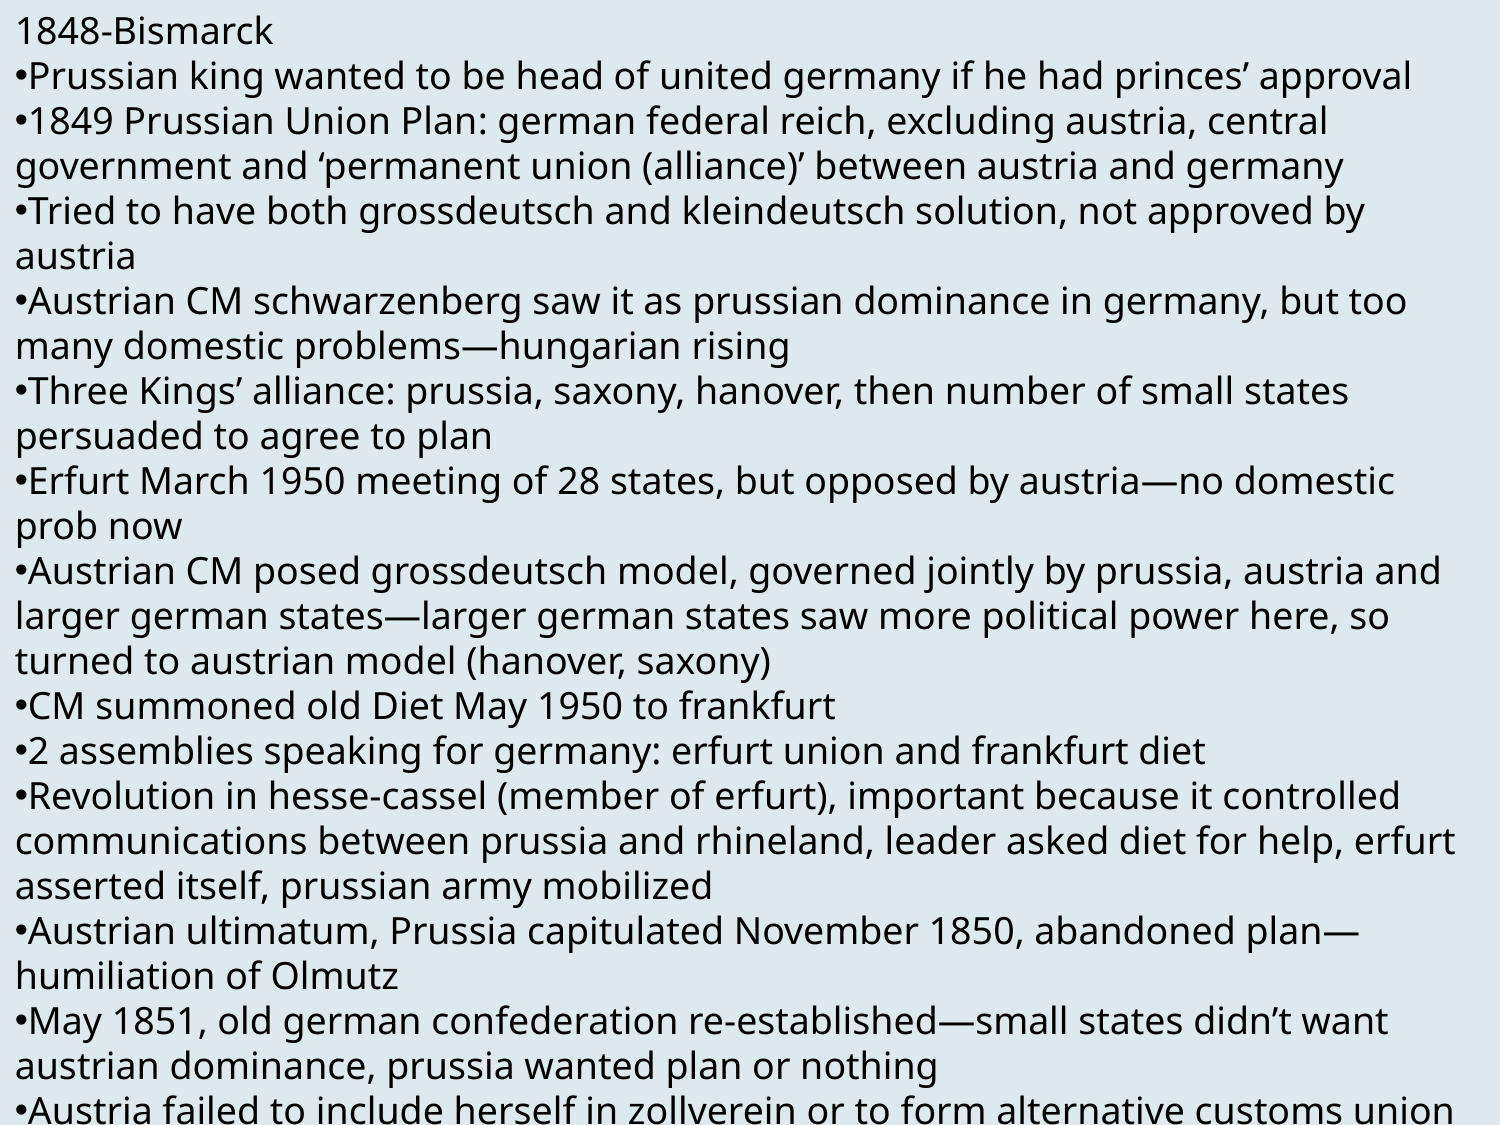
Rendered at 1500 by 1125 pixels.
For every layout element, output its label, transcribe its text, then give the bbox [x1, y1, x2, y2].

text_box 1848-Bismarck Prussian king wanted to be head of united germany if he had princes’ approval 1849 Prussian Union Plan: german federal reich, excluding austria, central government and ‘permanent union (alliance)’ between austria and germany Tried to have both grossdeutsch and kleindeutsch solution, not approved by austria Austrian CM schwarzenberg saw it as prussian dominance in germany, but too many domestic problems—hungarian rising Three Kings’ alliance: prussia, saxony, hanover, then number of small states persuaded to agree to plan Erfurt March 1950 meeting of 28 states, but opposed by austria—no domestic prob now Austrian CM posed grossdeutsch model, governed jointly by prussia, austria and larger german states—larger german states saw more political power here, so turned to austrian model (hanover, saxony) CM summoned old Diet May 1950 to frankfurt 2 assemblies speaking for germany: erfurt union and frankfurt diet Revolution in hesse-cassel (member of erfurt), important because it controlled communications between prussia and rhineland, leader asked diet for help, erfurt asserted itself, prussian army mobilized Austrian ultimatum, Prussia capitulated November 1850, abandoned plan—humiliation of Olmutz May 1851, old german confederation re-established—small states didn’t want austrian dominance, prussia wanted plan or nothing Austria failed to include herself in zollverein or to form alternative customs union with german states outside existing zollverein, so isolated from economic union dominated by prussia, though nominally dominant in confederation [0, 0, 1500, 1125]
